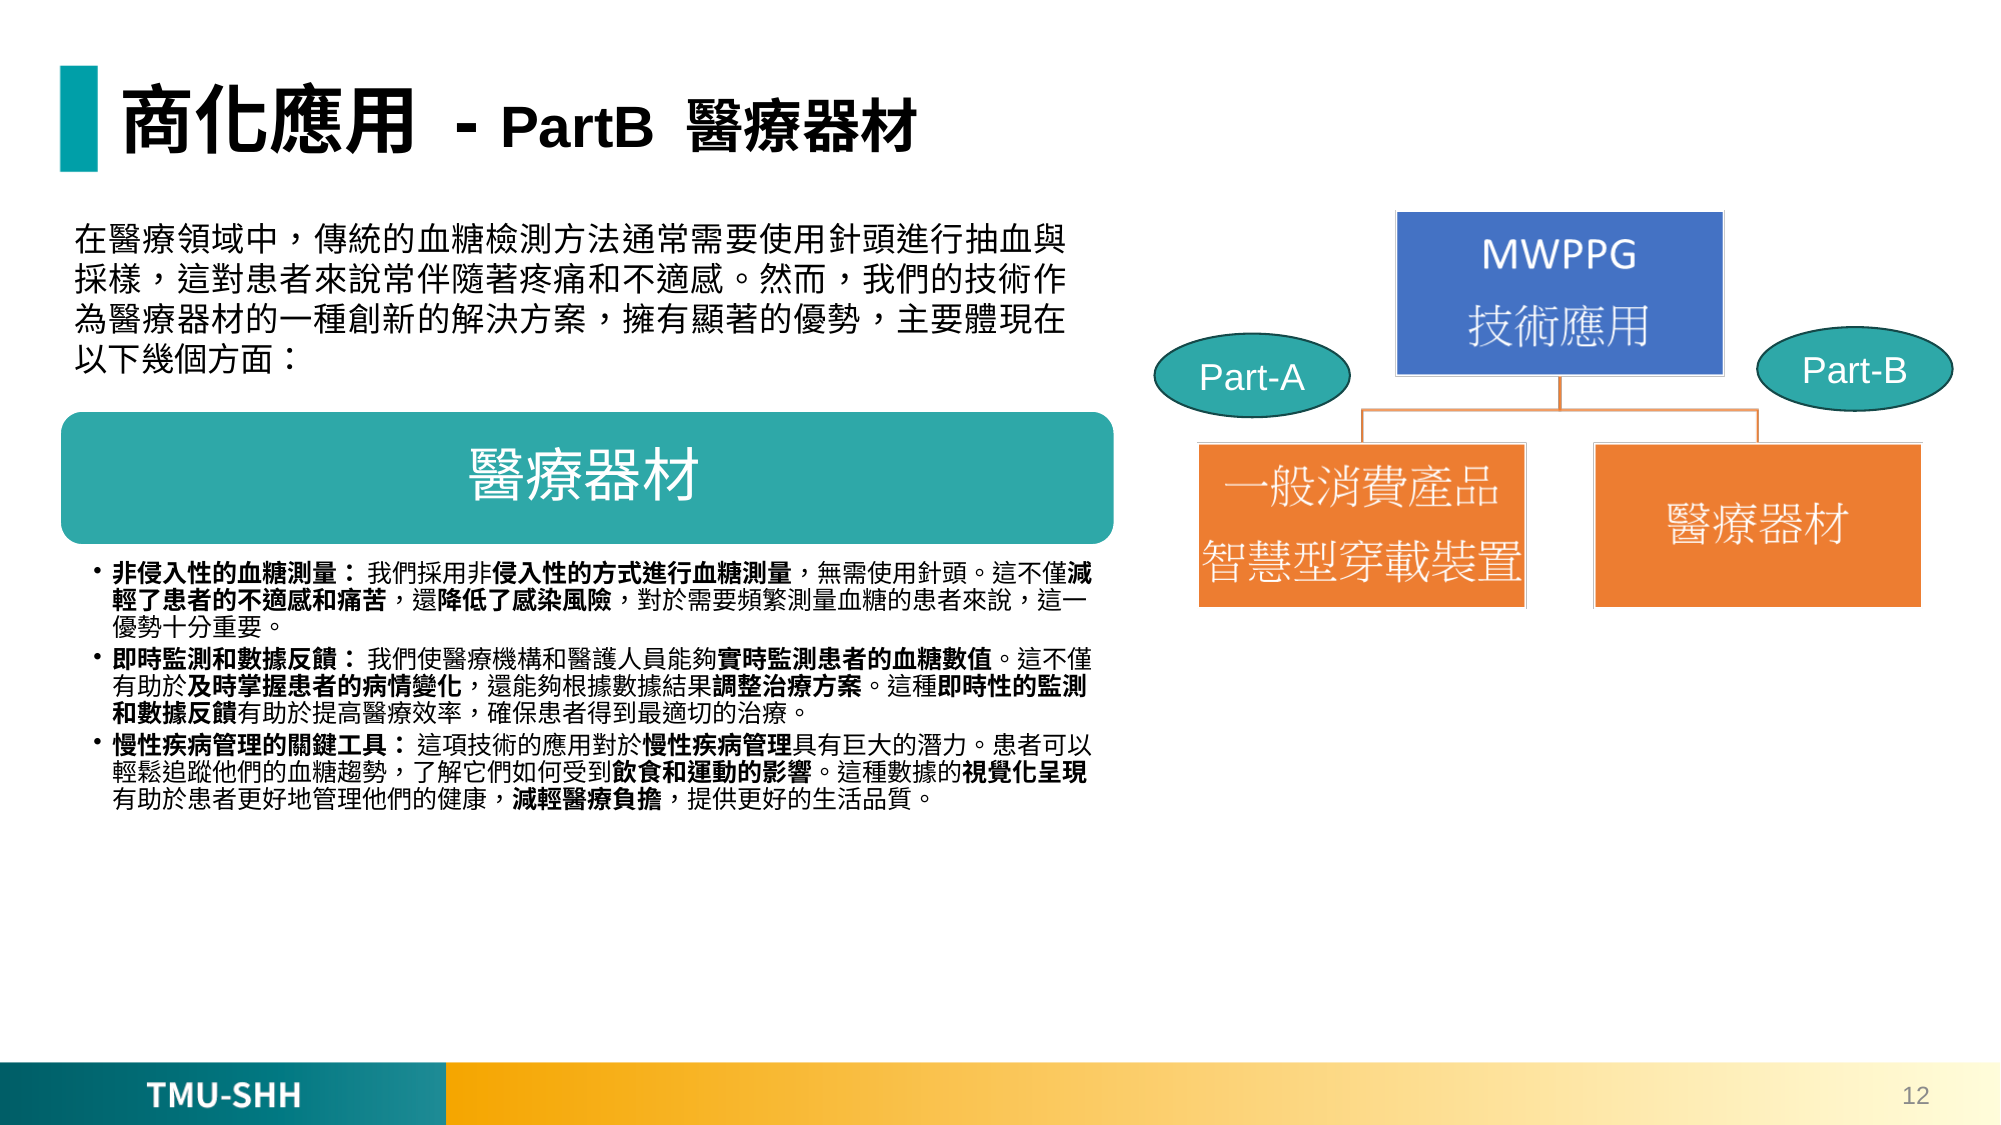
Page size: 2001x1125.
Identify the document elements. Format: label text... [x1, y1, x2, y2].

title 商化應用 - PartB 醫療器材 [104, 60, 1945, 174]
slide_number 12 [1740, 1065, 1945, 1125]
text_box 在醫療領域中，傳統的血糖檢測方法通常需要使用針頭進行抽血與採樣，這對患者來說常伴隨著疼痛和不適感。然而，我們的技術作為醫療器材的一種創新的解決方案，擁有顯著的優勢，主要體現在以下幾個方面： [59, 210, 1081, 299]
picture [0, 0, 2001, 1125]
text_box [59, 299, 1115, 1065]
